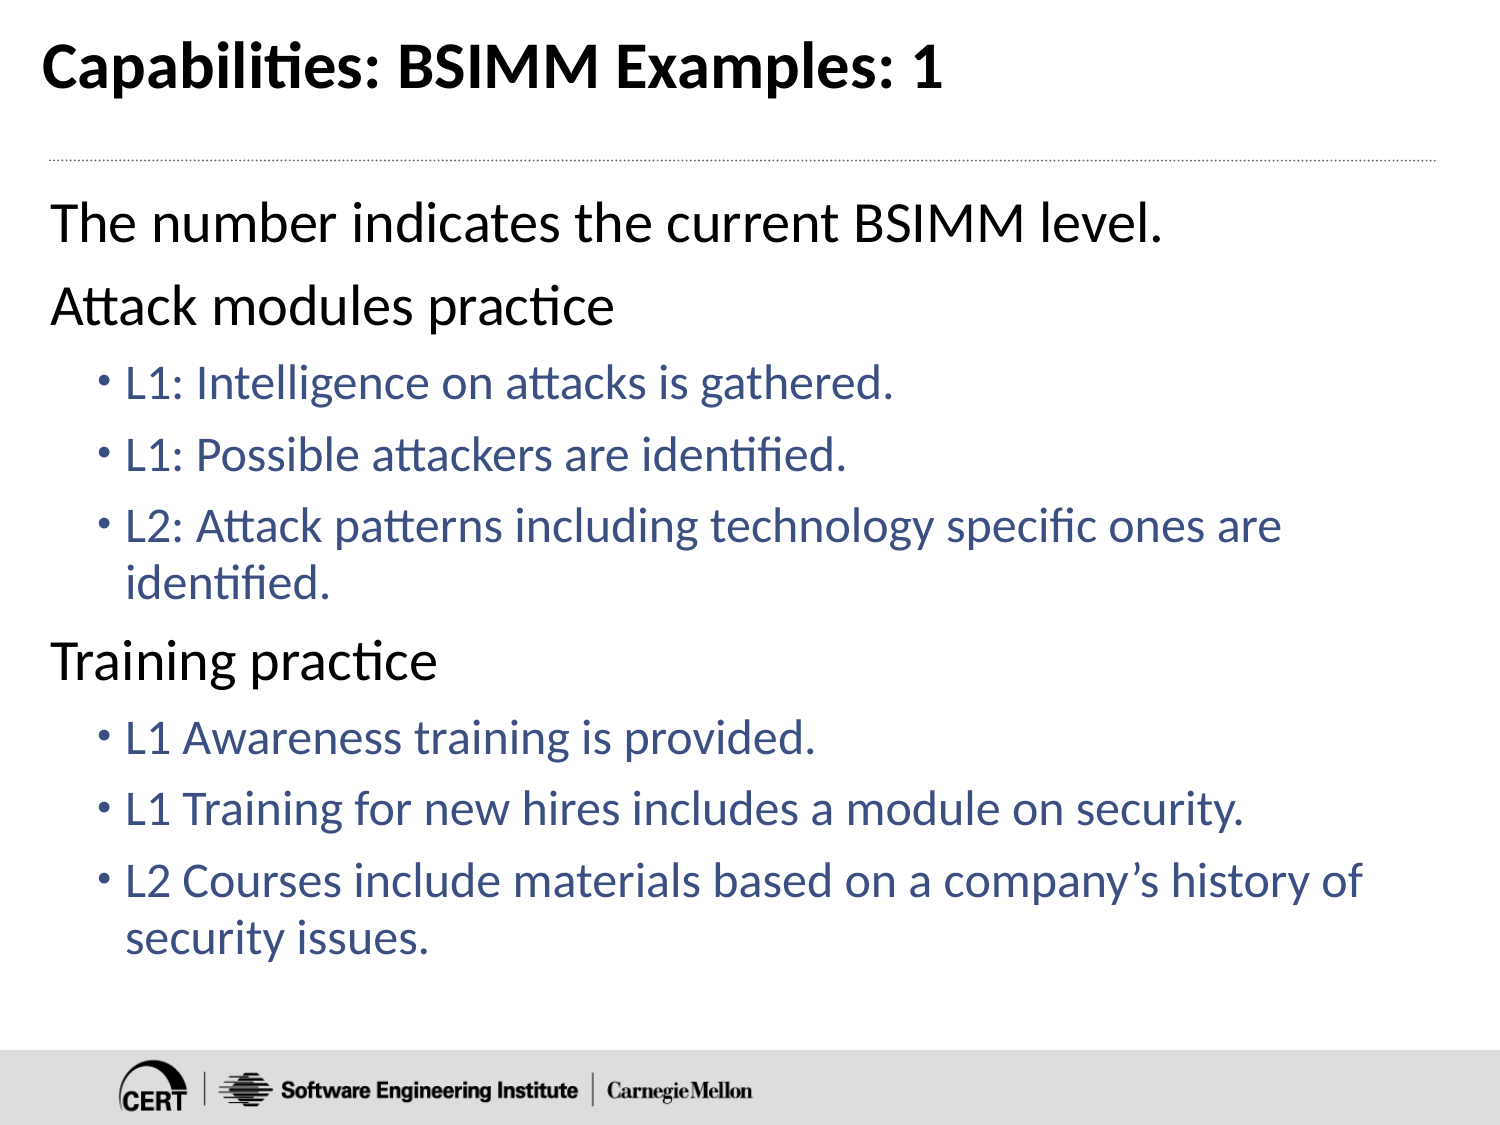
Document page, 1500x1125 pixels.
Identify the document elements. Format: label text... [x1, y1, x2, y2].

picture [102, 1056, 765, 1117]
title Capabilities: BSIMM Examples: 1 [42, 37, 1434, 155]
list The number indicates the current BSIMM level. Attack modules practice L1: Intelligence on attacks is gathered. L1: Possible attackers are identified. L2: Attack patterns including technology specific ones are identified. Training practice L1 Awareness training is provided. L1 Training for new hires includes a module on security. L2 Courses include materials based on a company’s history of security issues. [49, 187, 1438, 1001]
